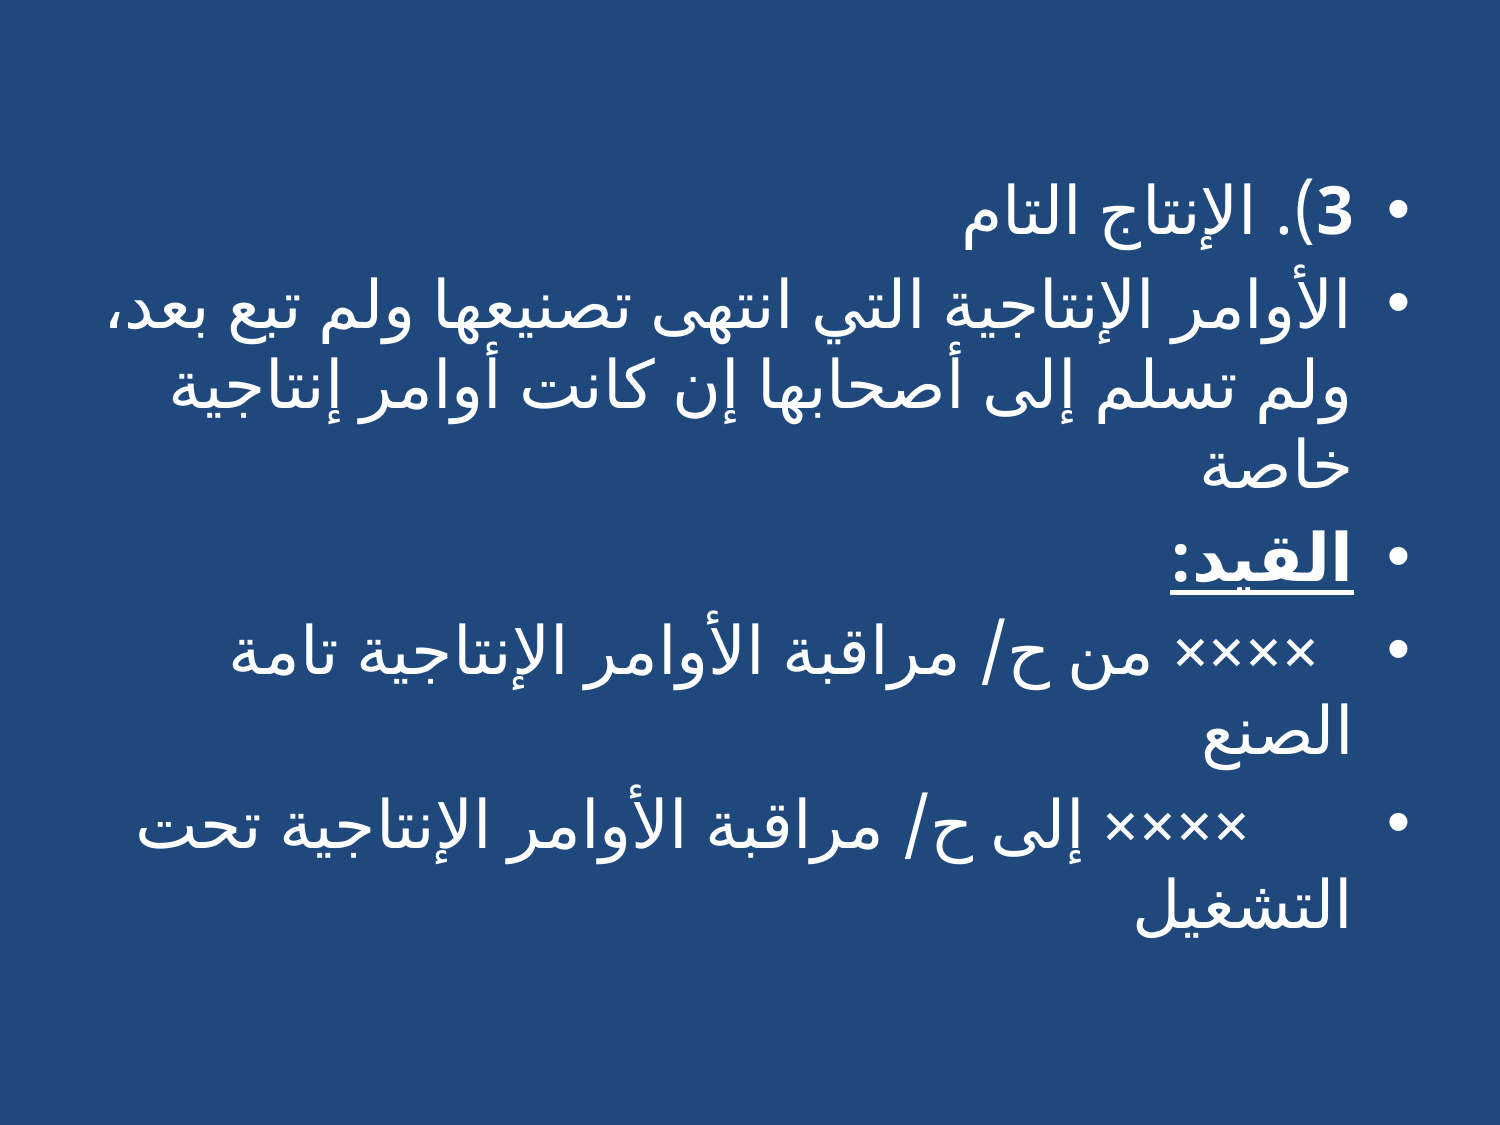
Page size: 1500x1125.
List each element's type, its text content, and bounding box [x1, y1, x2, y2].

list 3). الإنتاج التام الأوامر الإنتاجية التي انتهى تصنيعها ولم تبع بعد، ولم تسلم إلى أصحابها إن كانت أوامر إنتاجية خاصة القيد: ×××× من ح/ مراقبة الأوامر الإنتاجية تامة الصنع ×××× إلى ح/ مراقبة الأوامر الإنتاجية تحت التشغيل [75, 160, 1425, 1005]
